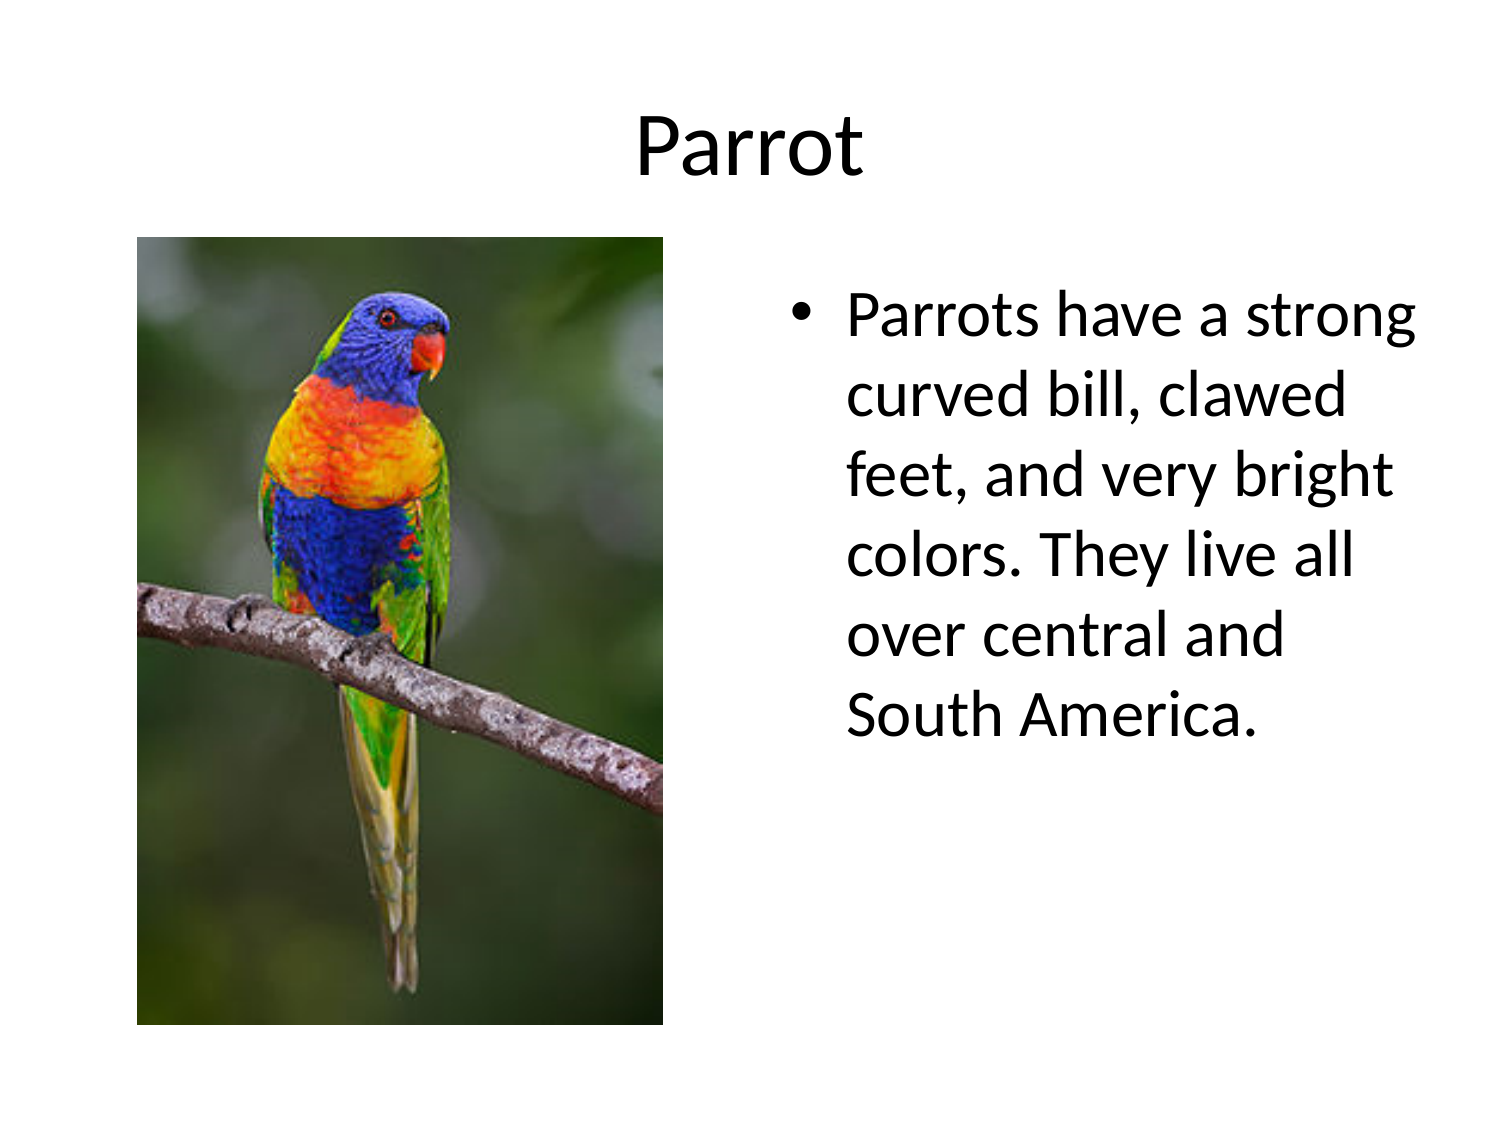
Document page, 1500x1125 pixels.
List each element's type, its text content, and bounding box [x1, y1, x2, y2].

picture [137, 237, 663, 1026]
list Parrots have a strong curved bill, clawed feet, and very bright colors. They live all over central and South America. [774, 262, 1450, 1005]
title Parrot [75, 45, 1425, 233]
